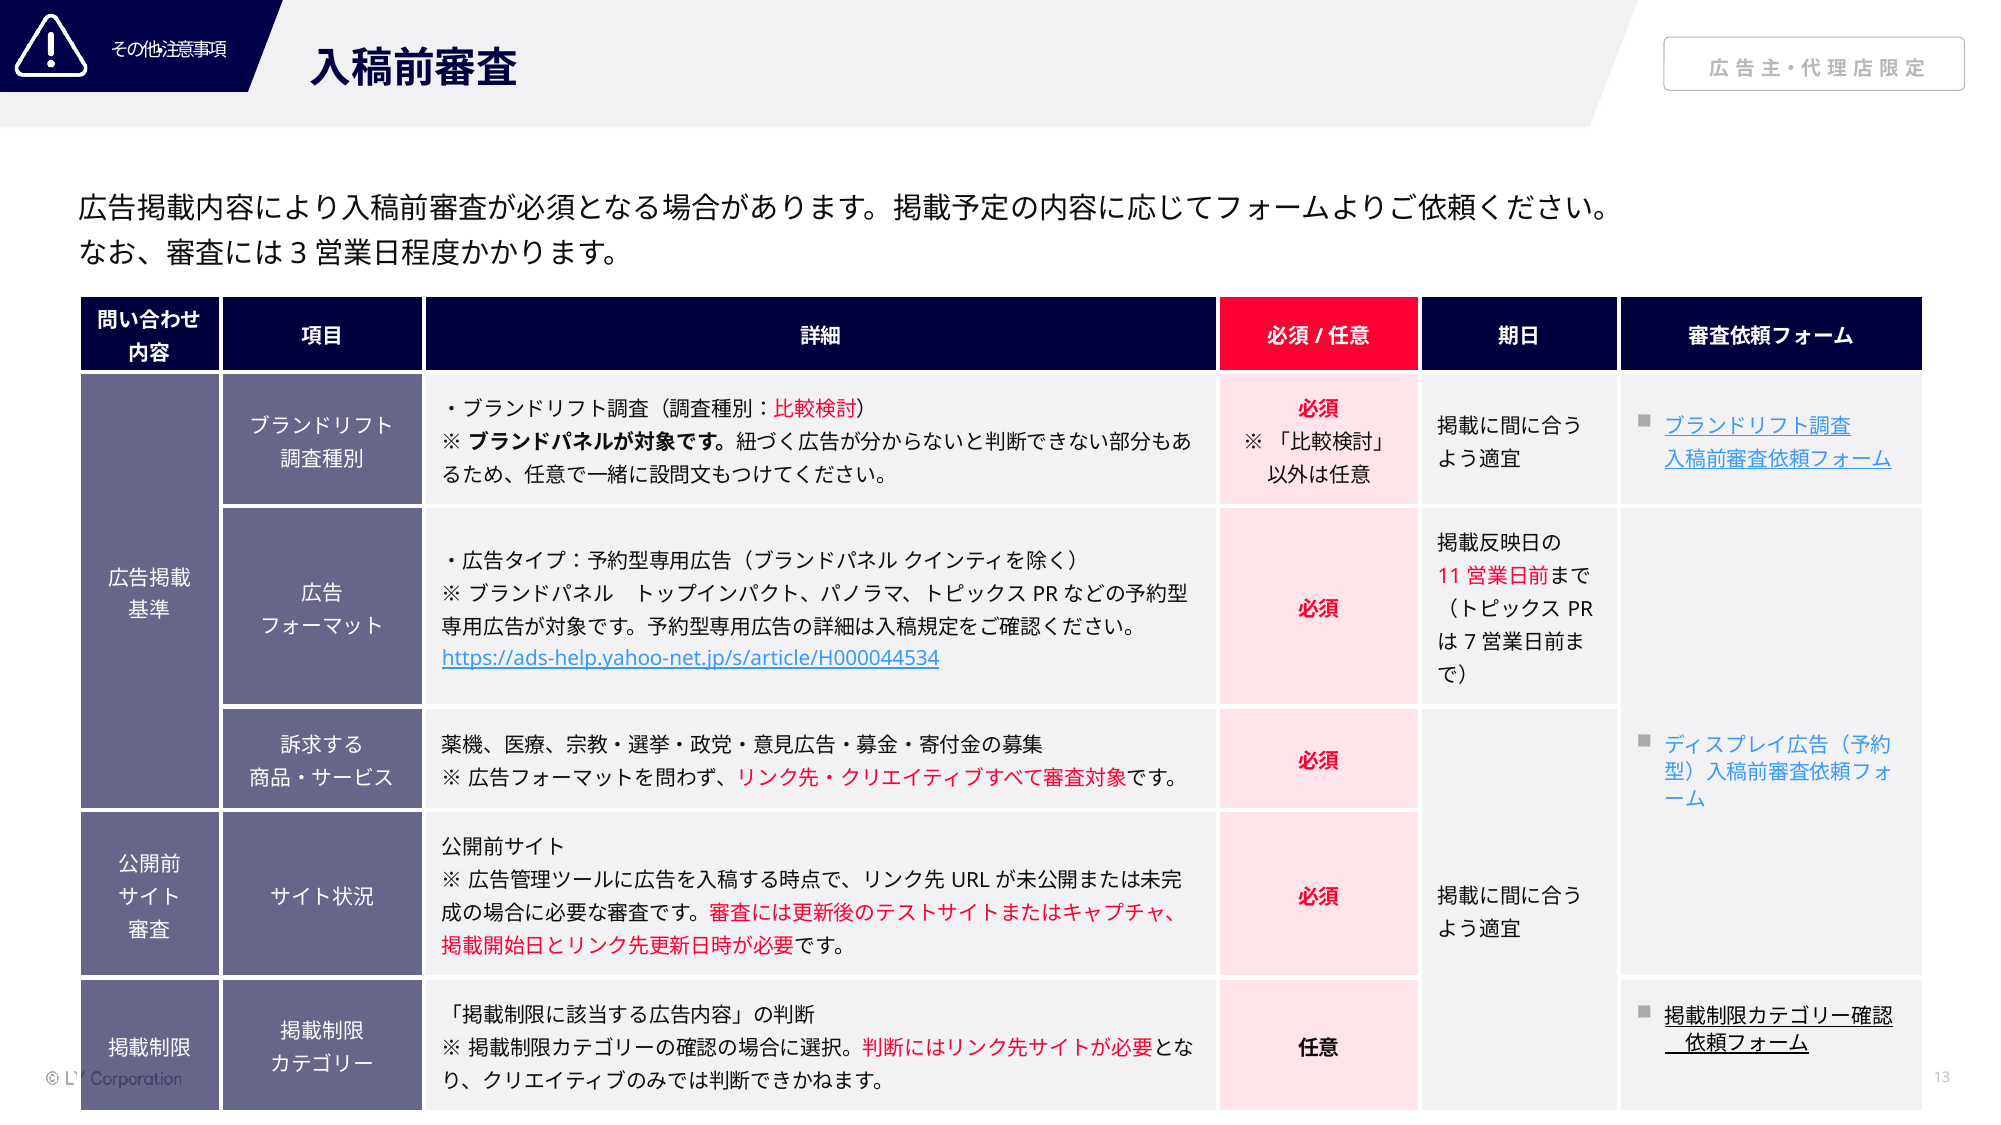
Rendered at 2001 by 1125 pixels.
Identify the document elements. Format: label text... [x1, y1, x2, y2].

list 入稿前審査 [309, 41, 1645, 97]
table_cell 訴求する 商品・サービス [223, 709, 422, 808]
table_cell 必須 [1220, 508, 1418, 704]
picture [9, 5, 92, 87]
table_cell ディスプレイ広告（予約型）入稿前審査依頼フォーム [1621, 508, 1922, 975]
text_box 広告掲載内容により入稿前審査が必須となる場合があります。掲載予定の内容に応じてフォームよりご依頼ください。 なお、審査には3営業日程度かかります。 [78, 178, 1922, 270]
table_header 項目 [223, 297, 422, 370]
table_cell ブランドリフト調査 入稿前審査依頼フォーム [1621, 374, 1922, 504]
table_cell 任意 [1220, 980, 1418, 1110]
picture [46, 1071, 77, 1088]
table_header 必須/任意 [1220, 297, 1418, 370]
table_cell 掲載に間に合うよう適宜 [1422, 374, 1617, 504]
table_cell 広告 フォーマット [223, 508, 422, 704]
table_cell ブランドリフト 調査種別 [223, 374, 422, 504]
table_cell 薬機、医療、宗教・選挙・政党・意見広告・募金・寄付金の募集 ※広告フォーマットを問わず、リンク先・クリエイティブすべて審査対象です。 [426, 709, 1216, 808]
table_header 詳細 [426, 297, 1216, 370]
table_cell 掲載に間に合うよう適宜 [1422, 709, 1617, 1110]
table_cell 公開前サイト ※広告管理ツールに広告を入稿する時点で、リンク先URLが未公開または未完成の場合に必要な審査です。審査には更新後のテストサイトまたはキャプチャ、掲載開始日とリンク先更新日時が必要です。 [426, 812, 1216, 975]
table_header 審査依頼フォーム [1621, 297, 1922, 370]
table_cell 必須 ※「比較検討」 以外は任意 [1220, 374, 1418, 504]
table_cell 広告掲載 基準 [81, 374, 219, 808]
table_cell ・広告タイプ：予約型専用広告（ブランドパネル クインティを除く） ※ブランドパネル トップインパクト、パノラマ、トピックスPRなどの予約型専用広告が対象です。予約型専用広告の詳細は入稿規定をご確認ください。 https://ads-help.yahoo-net.jp/s/article/H000044534 [426, 508, 1216, 704]
table_header 問い合わせ 内容 [81, 297, 219, 370]
table_cell 掲載反映日の 11営業日前まで （トピックスPRは7営業日前まで） [1422, 508, 1617, 704]
table_cell 公開前 サイト 審査 [81, 812, 219, 975]
list その他・注意事項 [97, 13, 240, 81]
table_cell 必須 [1220, 812, 1418, 975]
table_cell ・ブランドリフト調査（調査種別：比較検討） ※ブランドパネルが対象です。紐づく広告が分からないと判断できない部分もあるため、任意で一緒に設問文もつけてください。 [426, 374, 1216, 504]
table_cell 「掲載制限に該当する広告内容」の判断 ※掲載制限カテゴリーの確認の場合に選択。判断にはリンク先サイトが必要となり、クリエイティブのみでは判断できかねます。 [426, 980, 1216, 1110]
table_cell 掲載制限 カテゴリー [223, 980, 422, 1110]
table_cell 掲載制限 [81, 980, 219, 1110]
table_cell 必須 [1220, 709, 1418, 808]
table_cell サイト状況 [223, 812, 422, 975]
table_cell 掲載制限カテゴリー確認 依頼フォーム [1621, 980, 1922, 1110]
table_header 期日 [1422, 297, 1617, 370]
